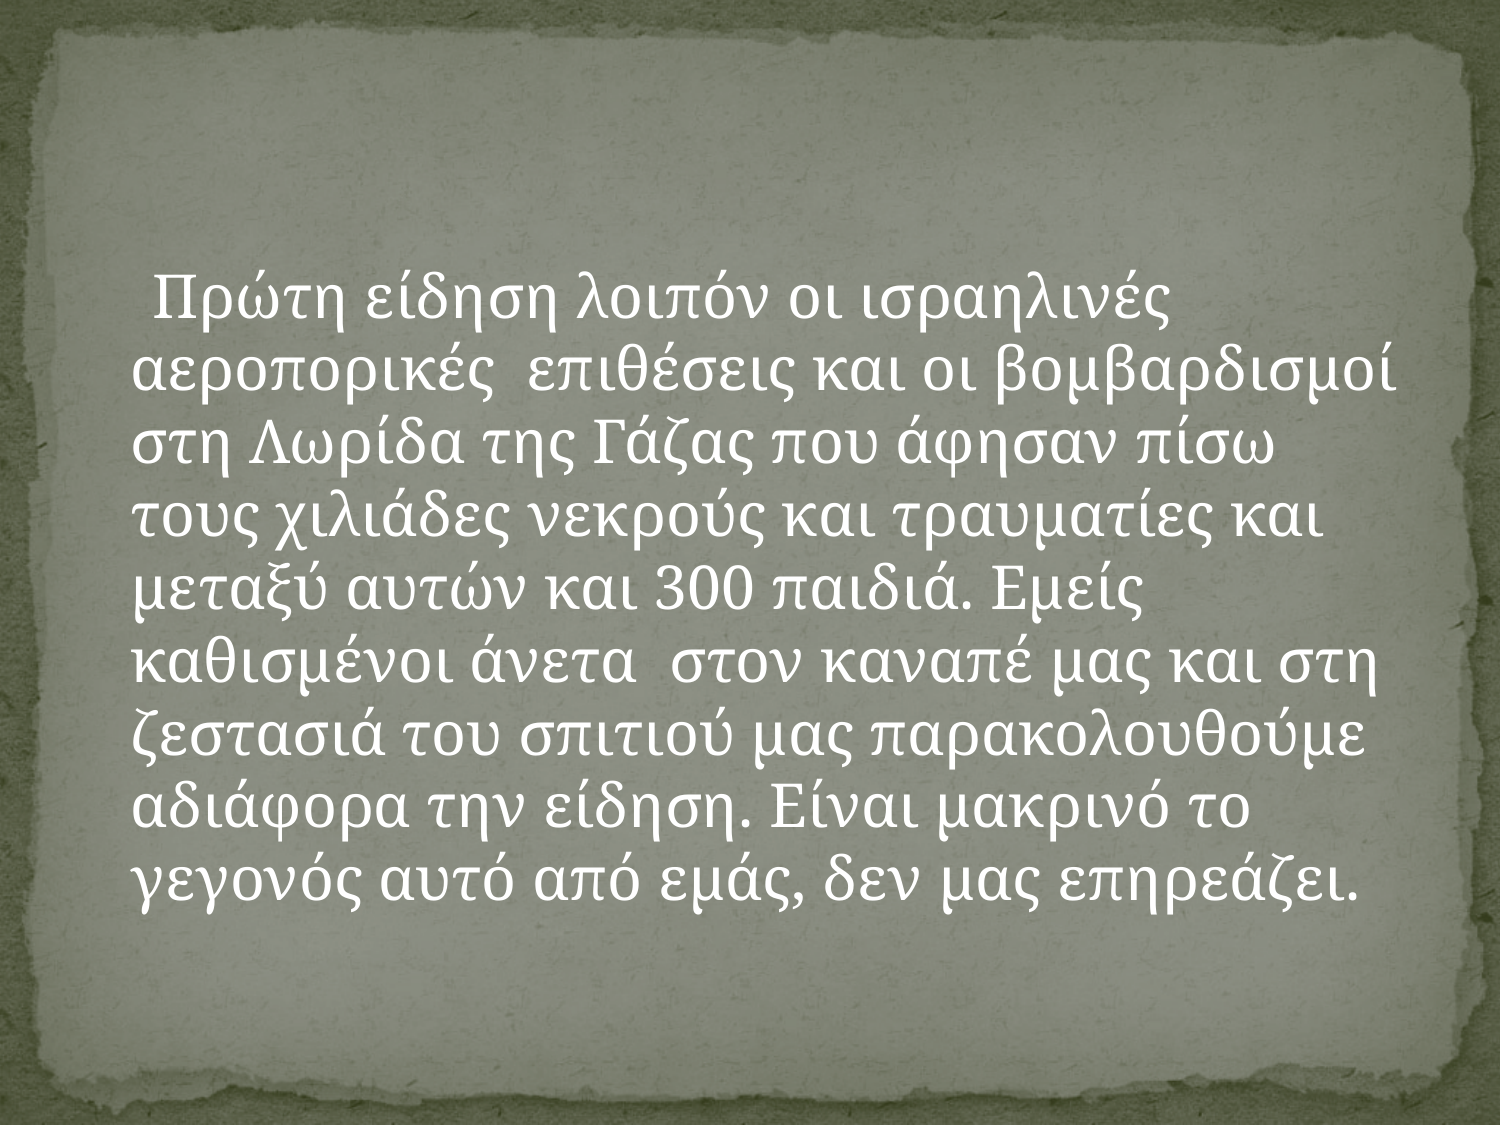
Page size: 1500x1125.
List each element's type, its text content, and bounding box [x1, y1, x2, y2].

list Πρώτη είδηση λοιπόν οι ισραηλινές αεροπορικές επιθέσεις και οι βομβαρδισμοί στη Λωρίδα της Γάζας που άφησαν πίσω τους χιλιάδες νεκρούς και τραυματίες και μεταξύ αυτών και 300 παιδιά. Εμείς καθισμένοι άνετα στον καναπέ μας και στη ζεστασιά του σπιτιού μας παρακολουθούμε αδιάφορα την είδηση. Είναι μακρινό το γεγονός αυτό από εμάς, δεν μας επηρεάζει. [75, 249, 1425, 1000]
